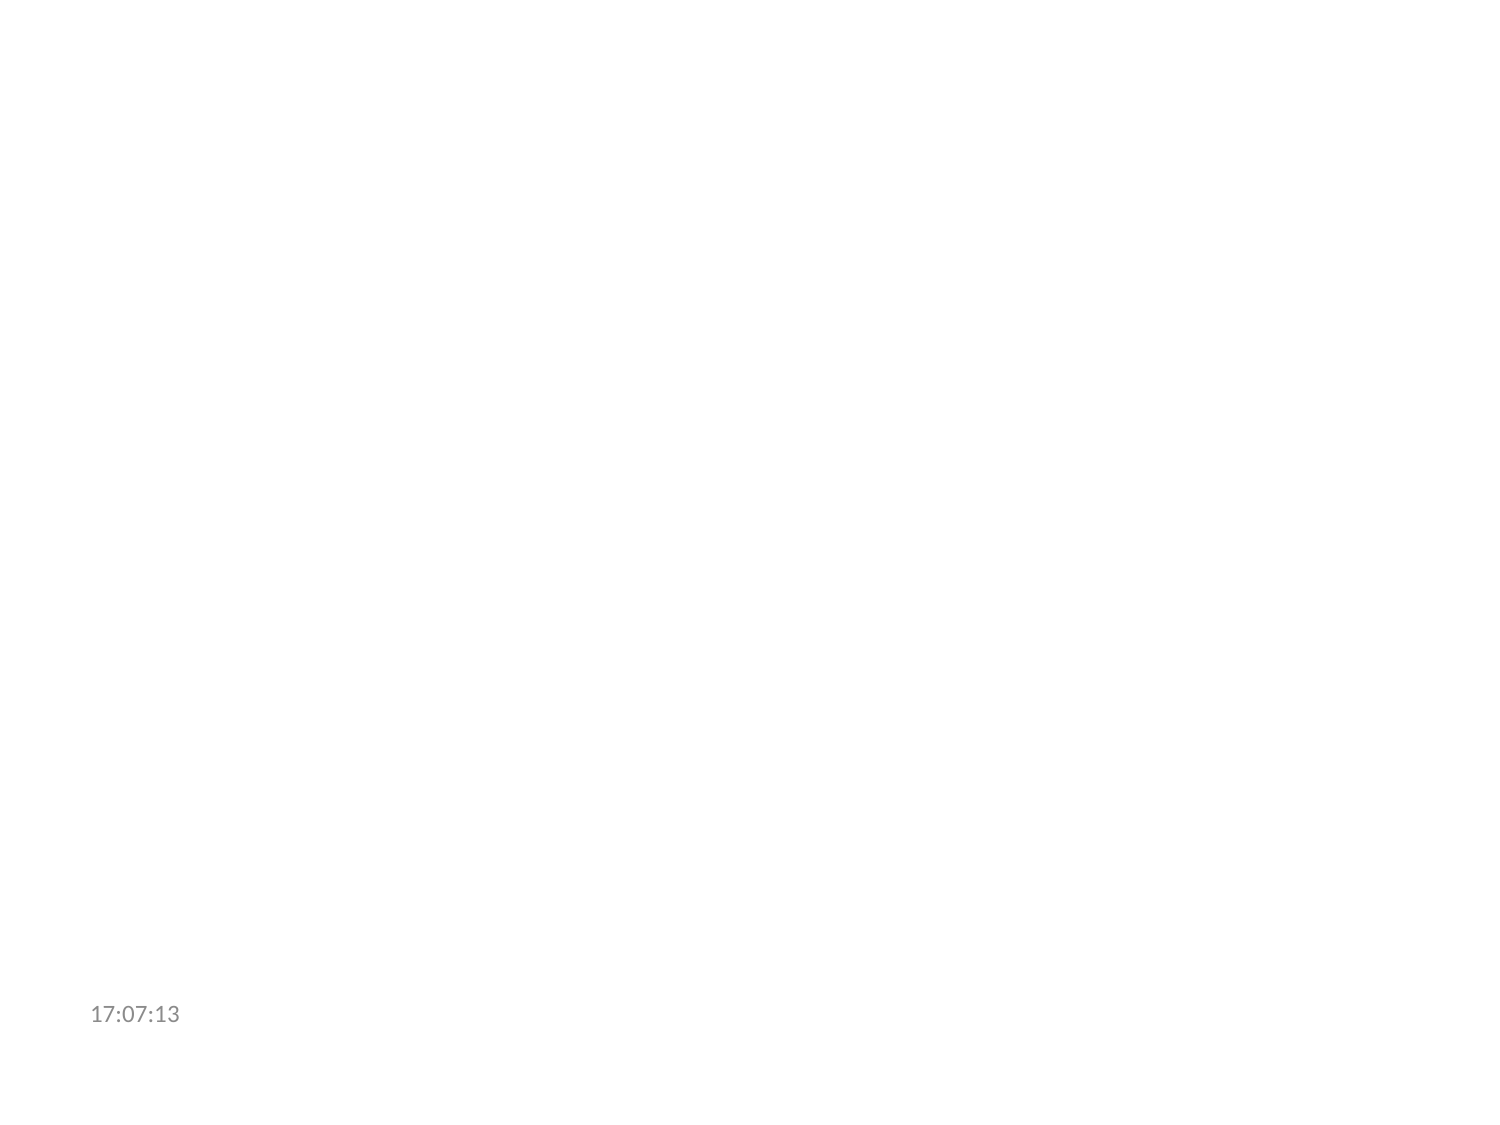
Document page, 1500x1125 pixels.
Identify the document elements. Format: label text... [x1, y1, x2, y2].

text_box 15:35:09 [75, 982, 425, 1043]
